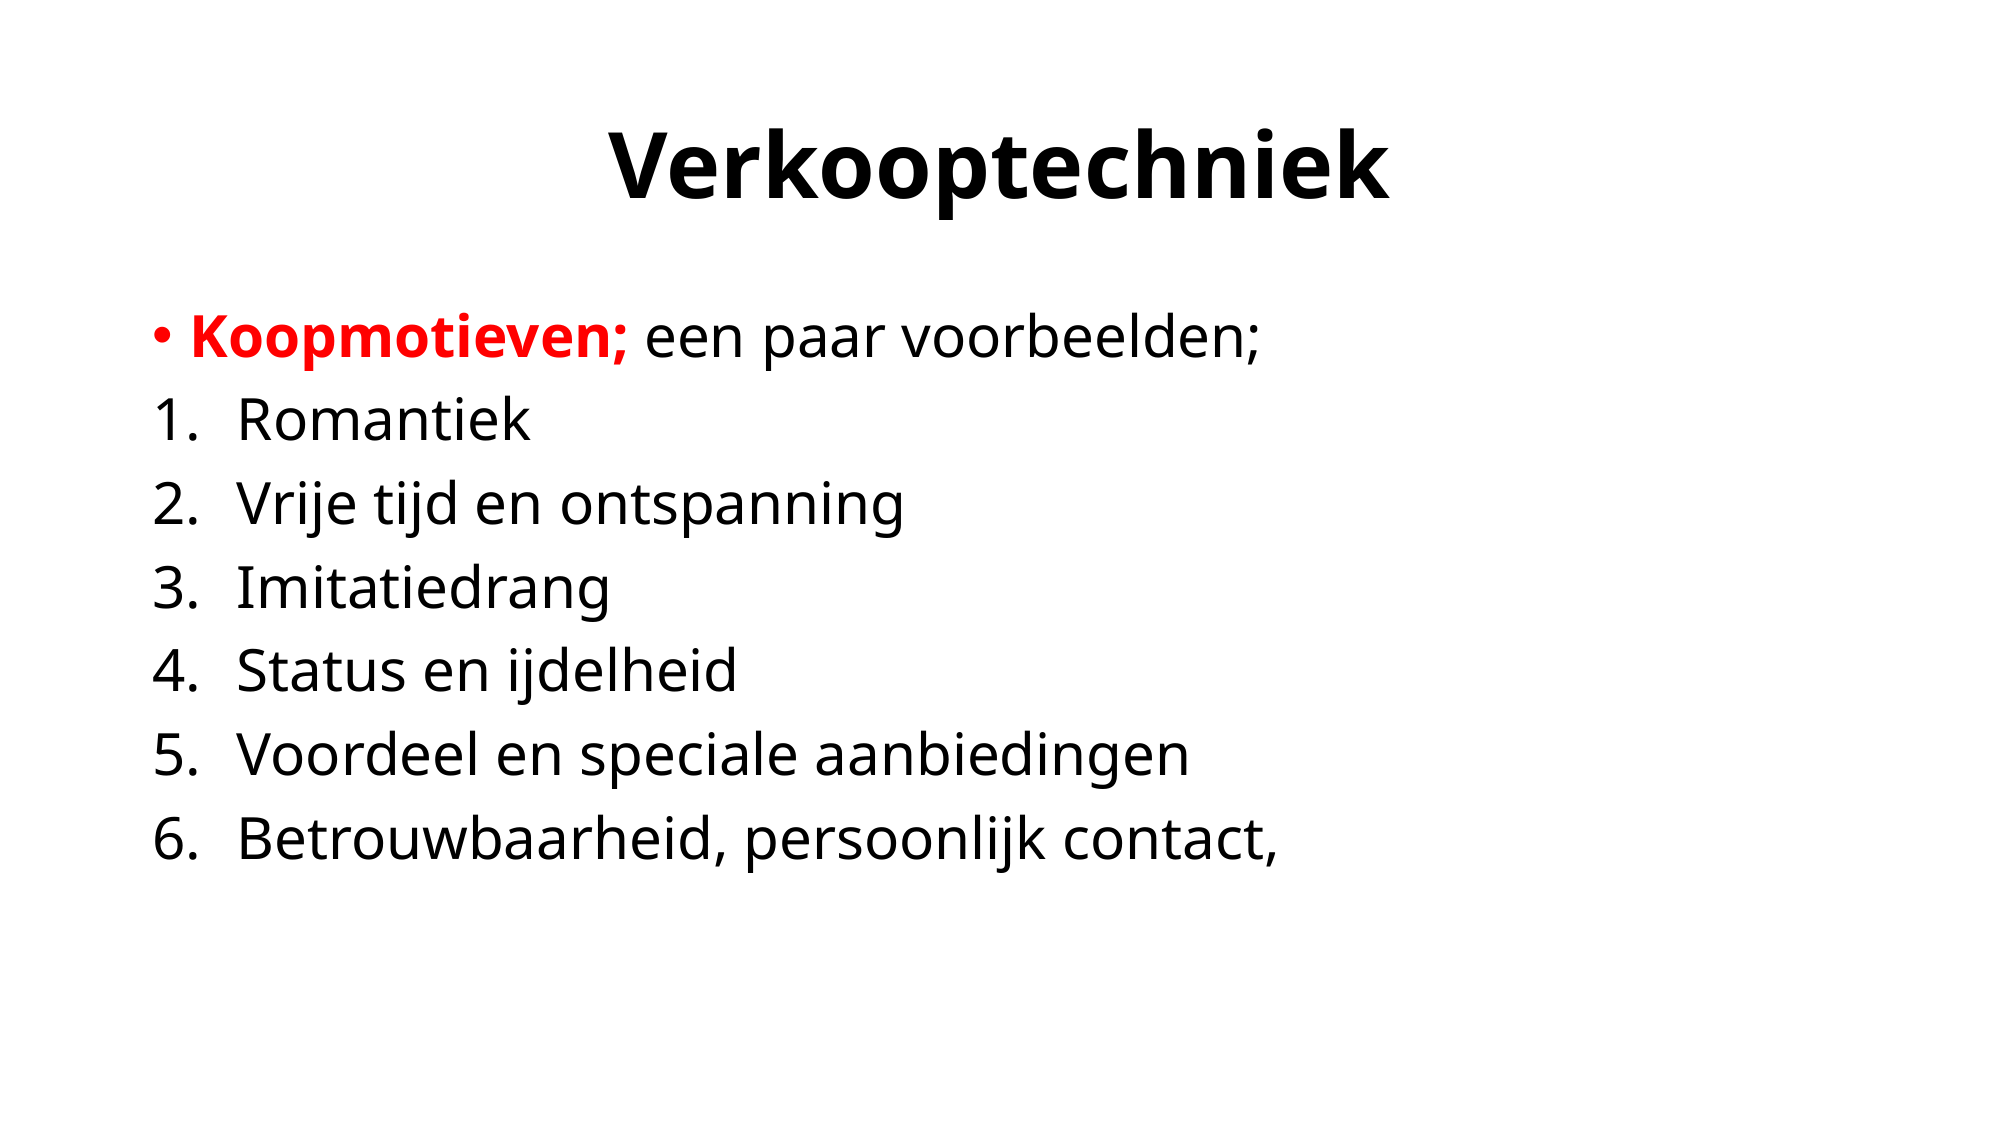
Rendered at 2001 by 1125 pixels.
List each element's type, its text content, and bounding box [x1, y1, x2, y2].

list Koopmotieven; een paar voorbeelden; Romantiek Vrije tijd en ontspanning Imitatiedrang Status en ijdelheid Voordeel en speciale aanbiedingen Betrouwbaarheid, persoonlijk contact, [137, 299, 1863, 1014]
title Verkooptechniek [137, 59, 1863, 278]
